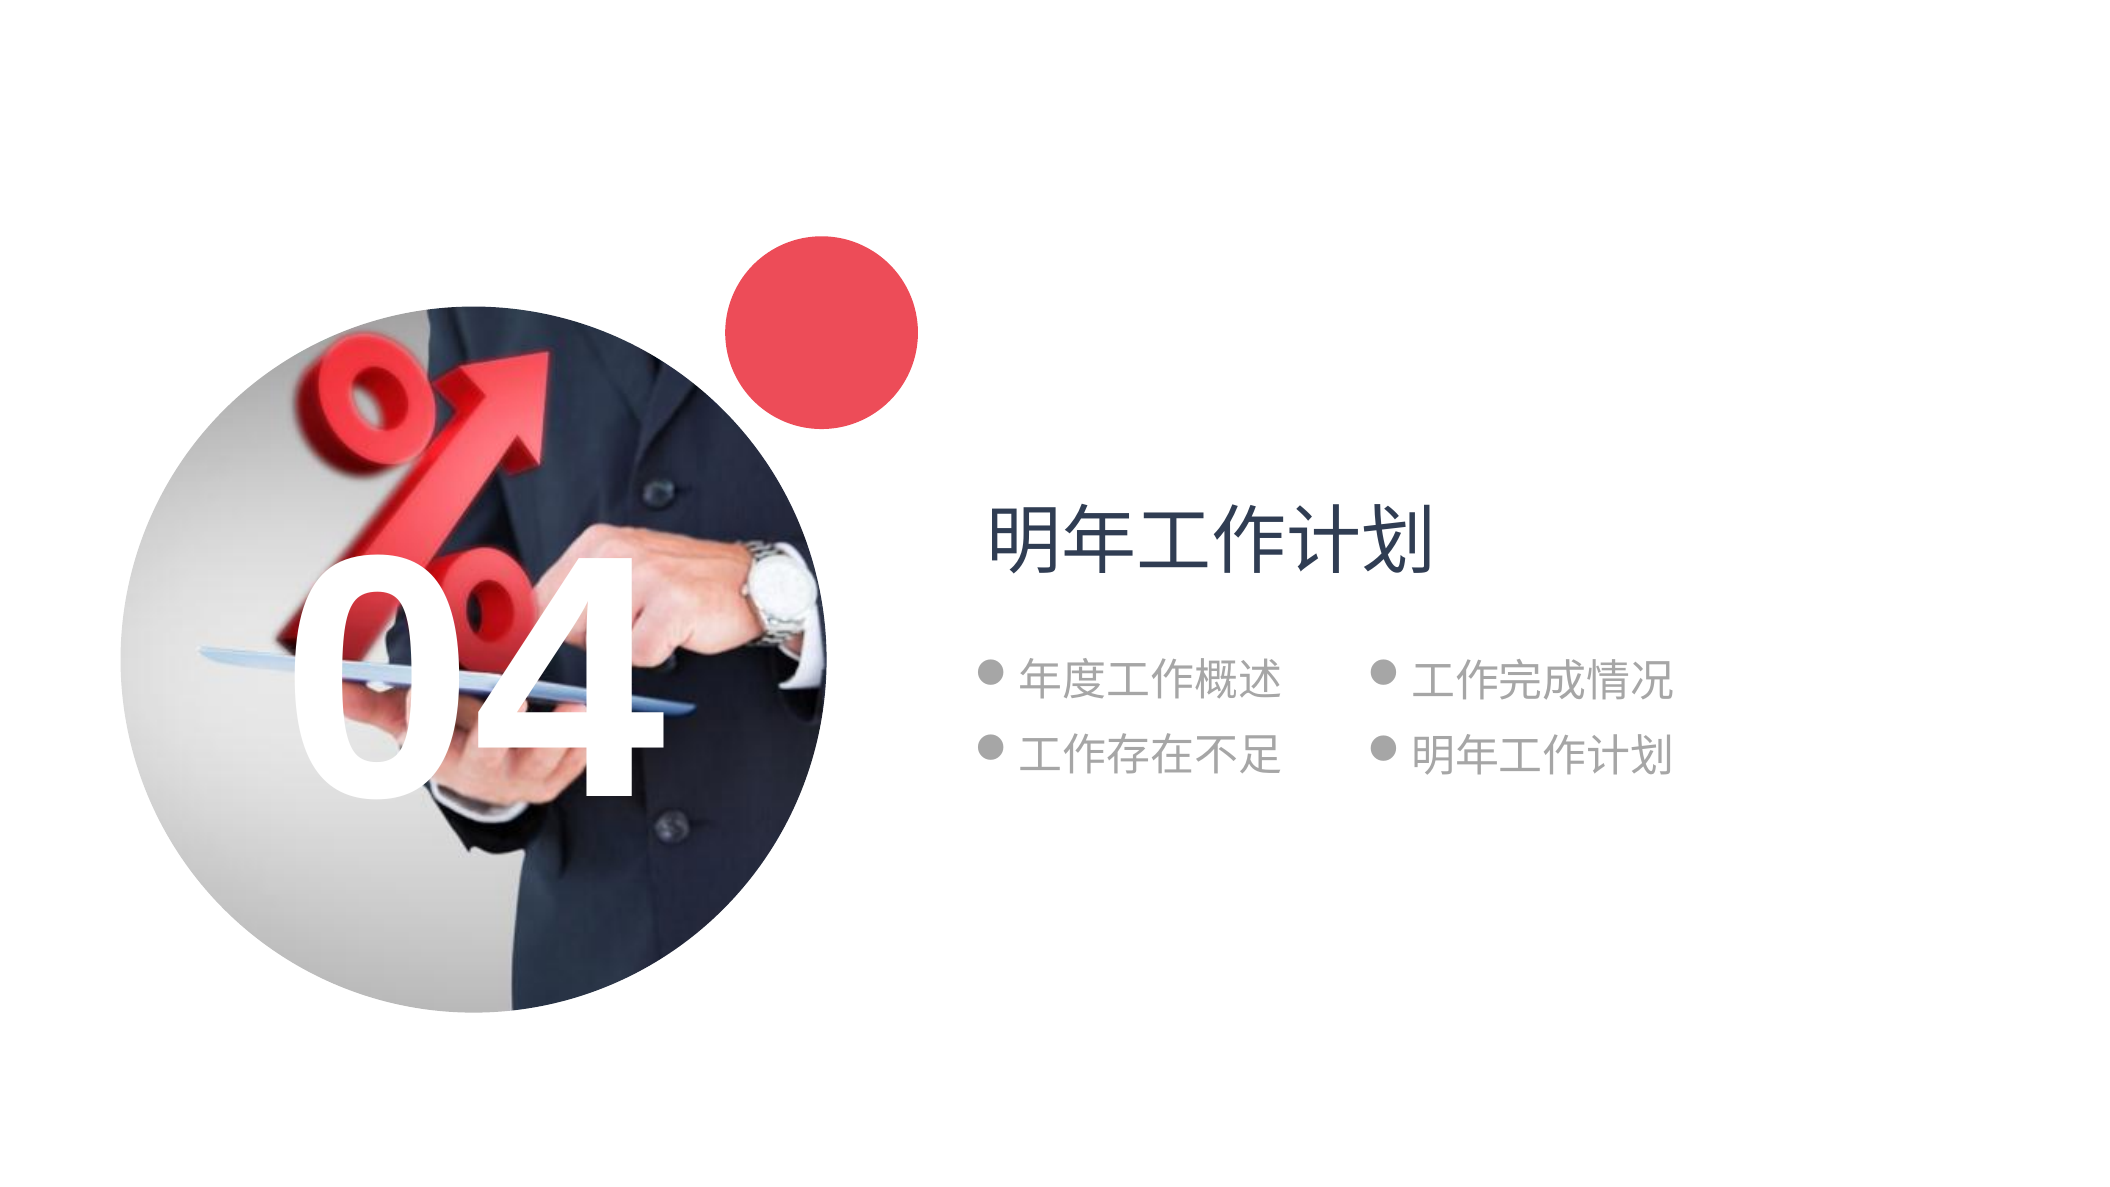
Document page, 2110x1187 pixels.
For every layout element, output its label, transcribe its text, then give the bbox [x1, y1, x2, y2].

text_box 年度工作概述 [974, 651, 1293, 705]
text_box 工作完成情况 [1367, 652, 1686, 705]
text_box [724, 235, 919, 431]
text_box [119, 305, 828, 1014]
text_box 04 [224, 450, 723, 866]
text_box 明年工作计划 [971, 484, 1451, 590]
text_box 工作存在不足 [974, 726, 1320, 780]
text_box 明年工作计划 [1367, 727, 1686, 781]
